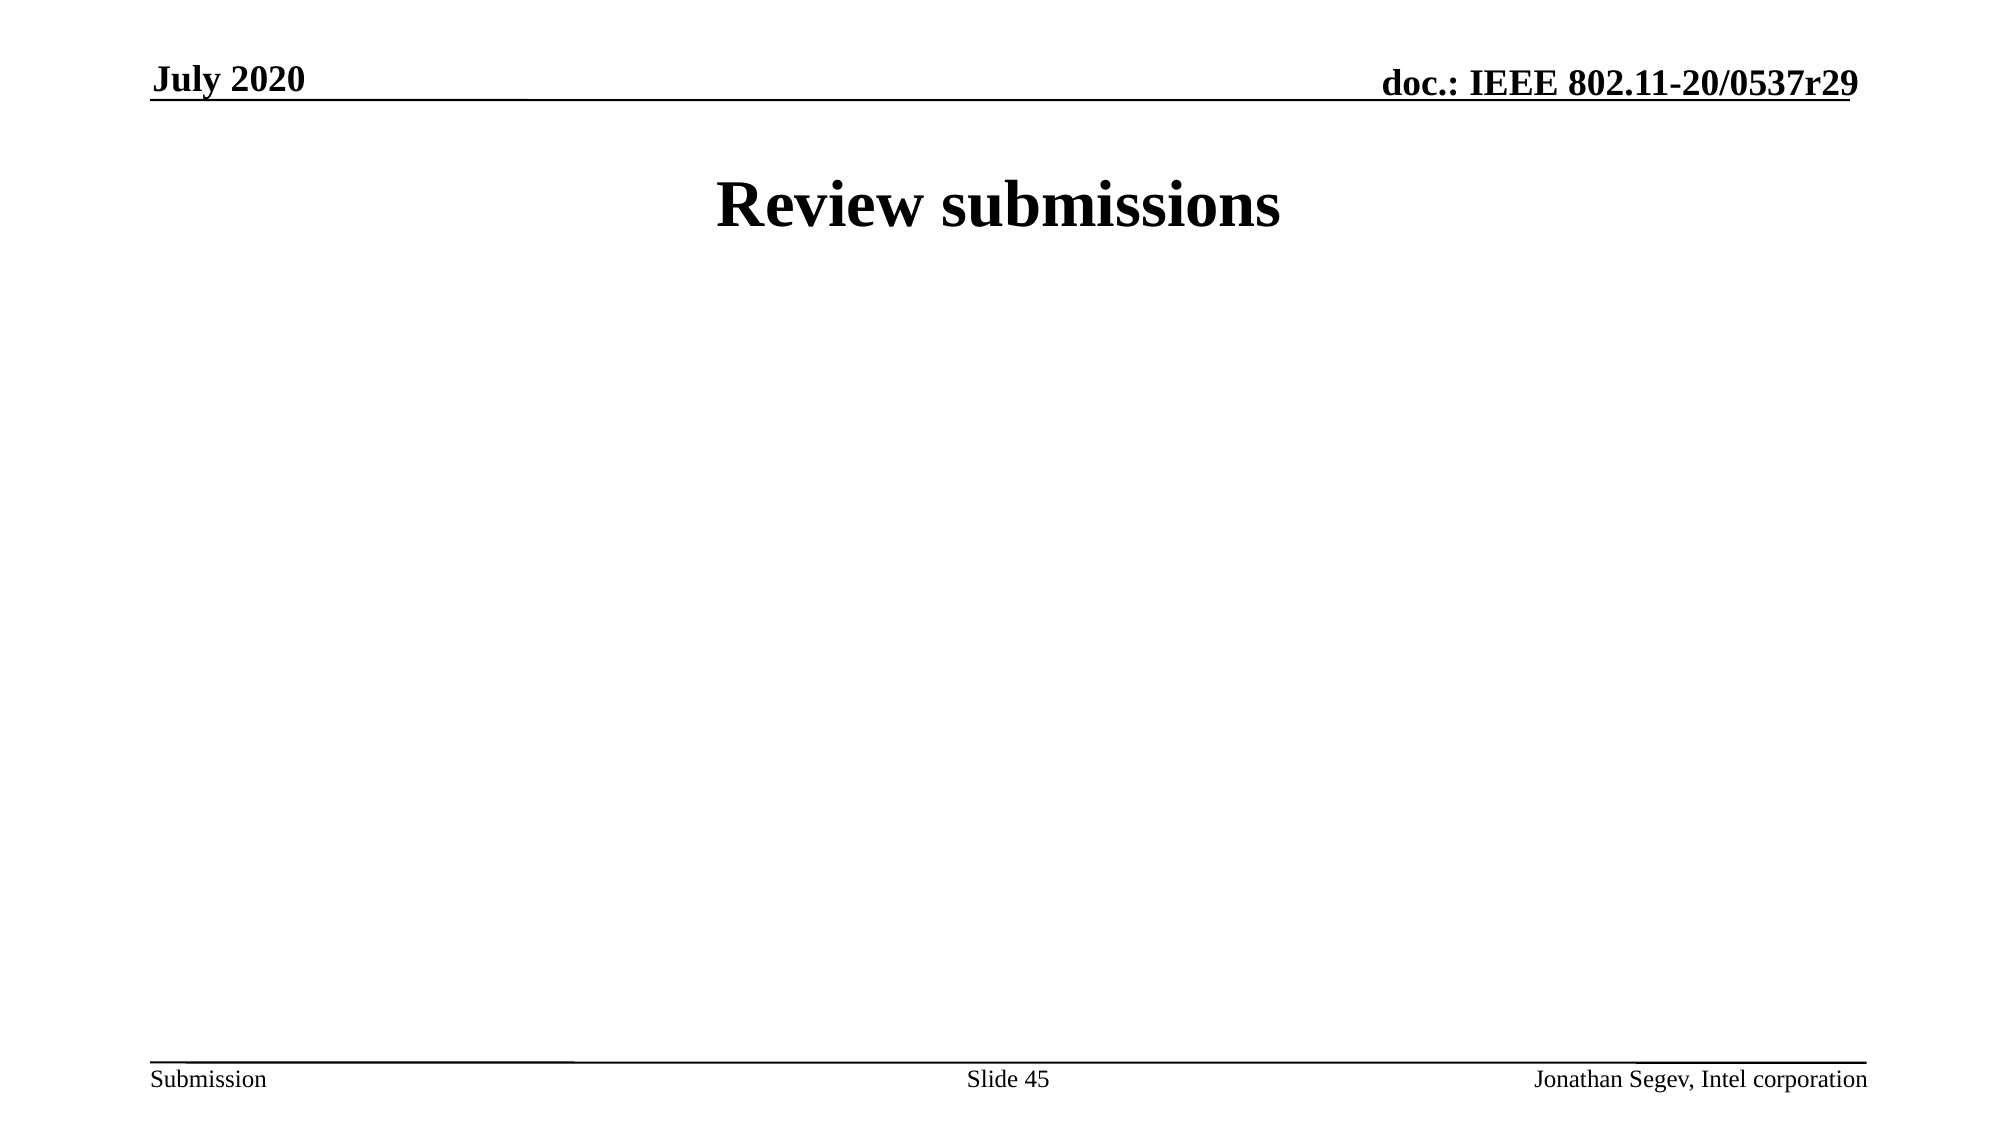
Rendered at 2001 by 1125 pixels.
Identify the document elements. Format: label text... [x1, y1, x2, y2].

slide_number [152, 54, 563, 100]
footer Jonathan Segev, Intel corporation [1171, 1061, 1869, 1093]
slide_number Slide 45 [950, 1061, 1067, 1123]
title Review submissions [149, 112, 1850, 288]
